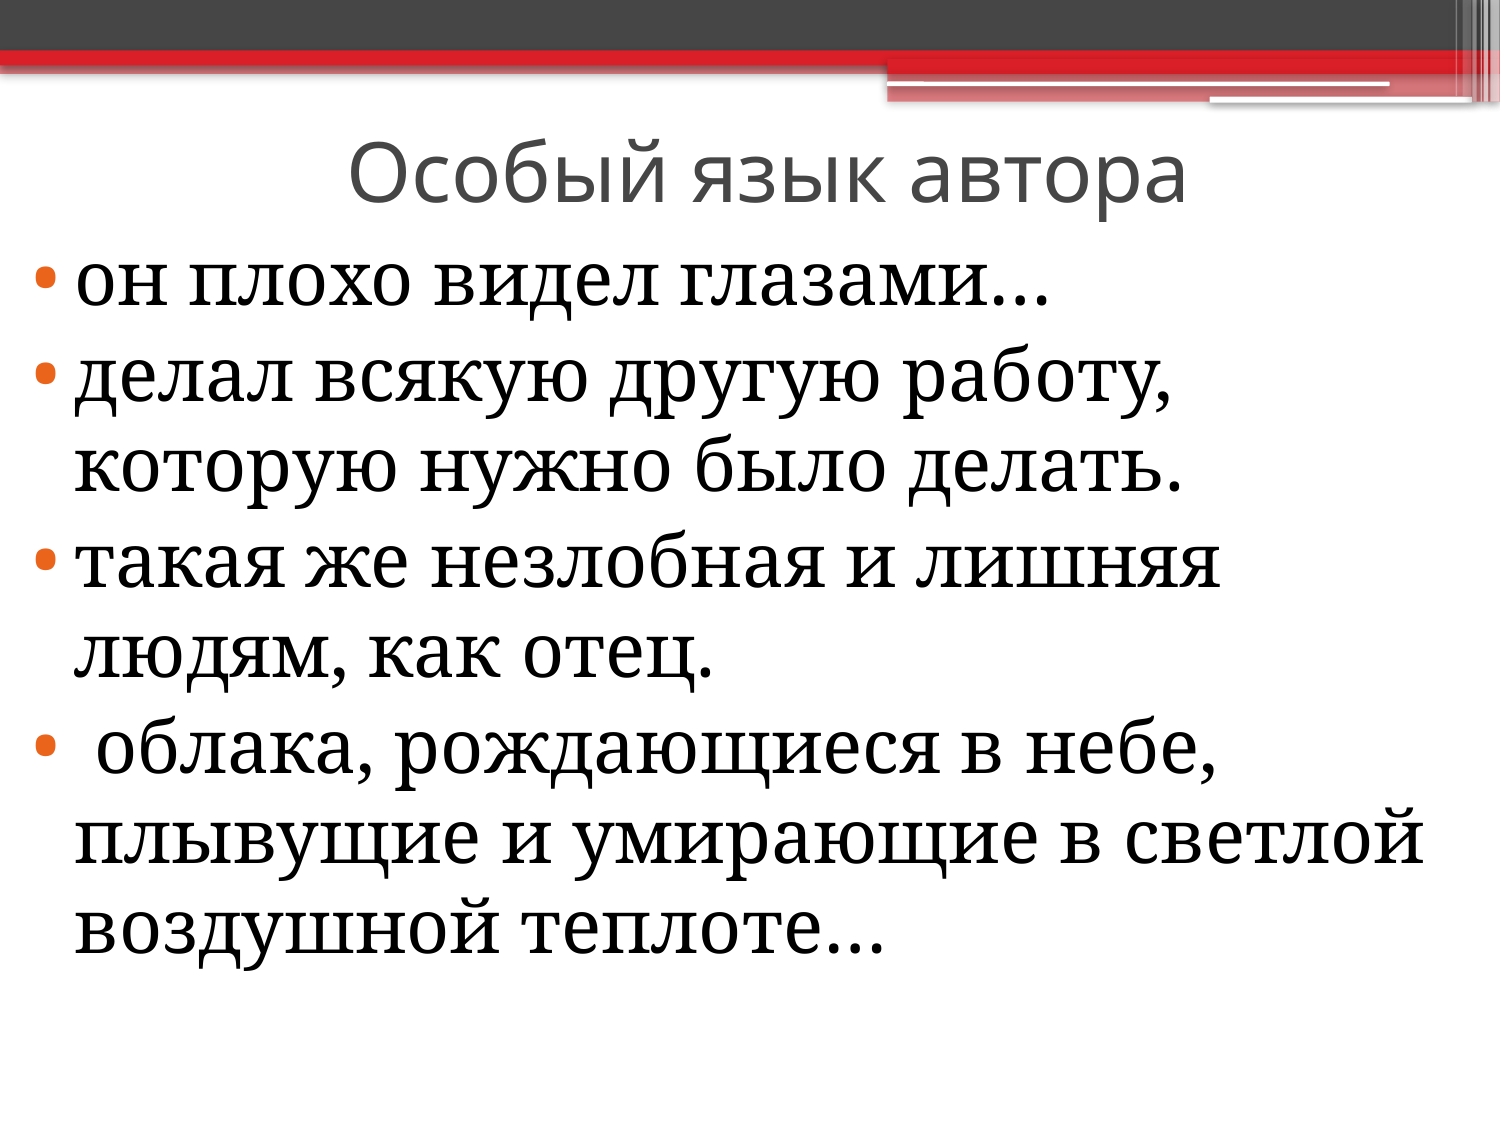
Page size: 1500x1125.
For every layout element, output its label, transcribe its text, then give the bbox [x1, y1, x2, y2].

list он плохо видел глазами… делал всякую другую работу, которую нужно было делать. такая же незлобная и лишняя людям, как отец. облака, рождающиеся в небе, плывущие и умирающие в светлой воздушной теплоте… [0, 222, 1500, 1067]
title Особый язык автора [93, 82, 1444, 222]
